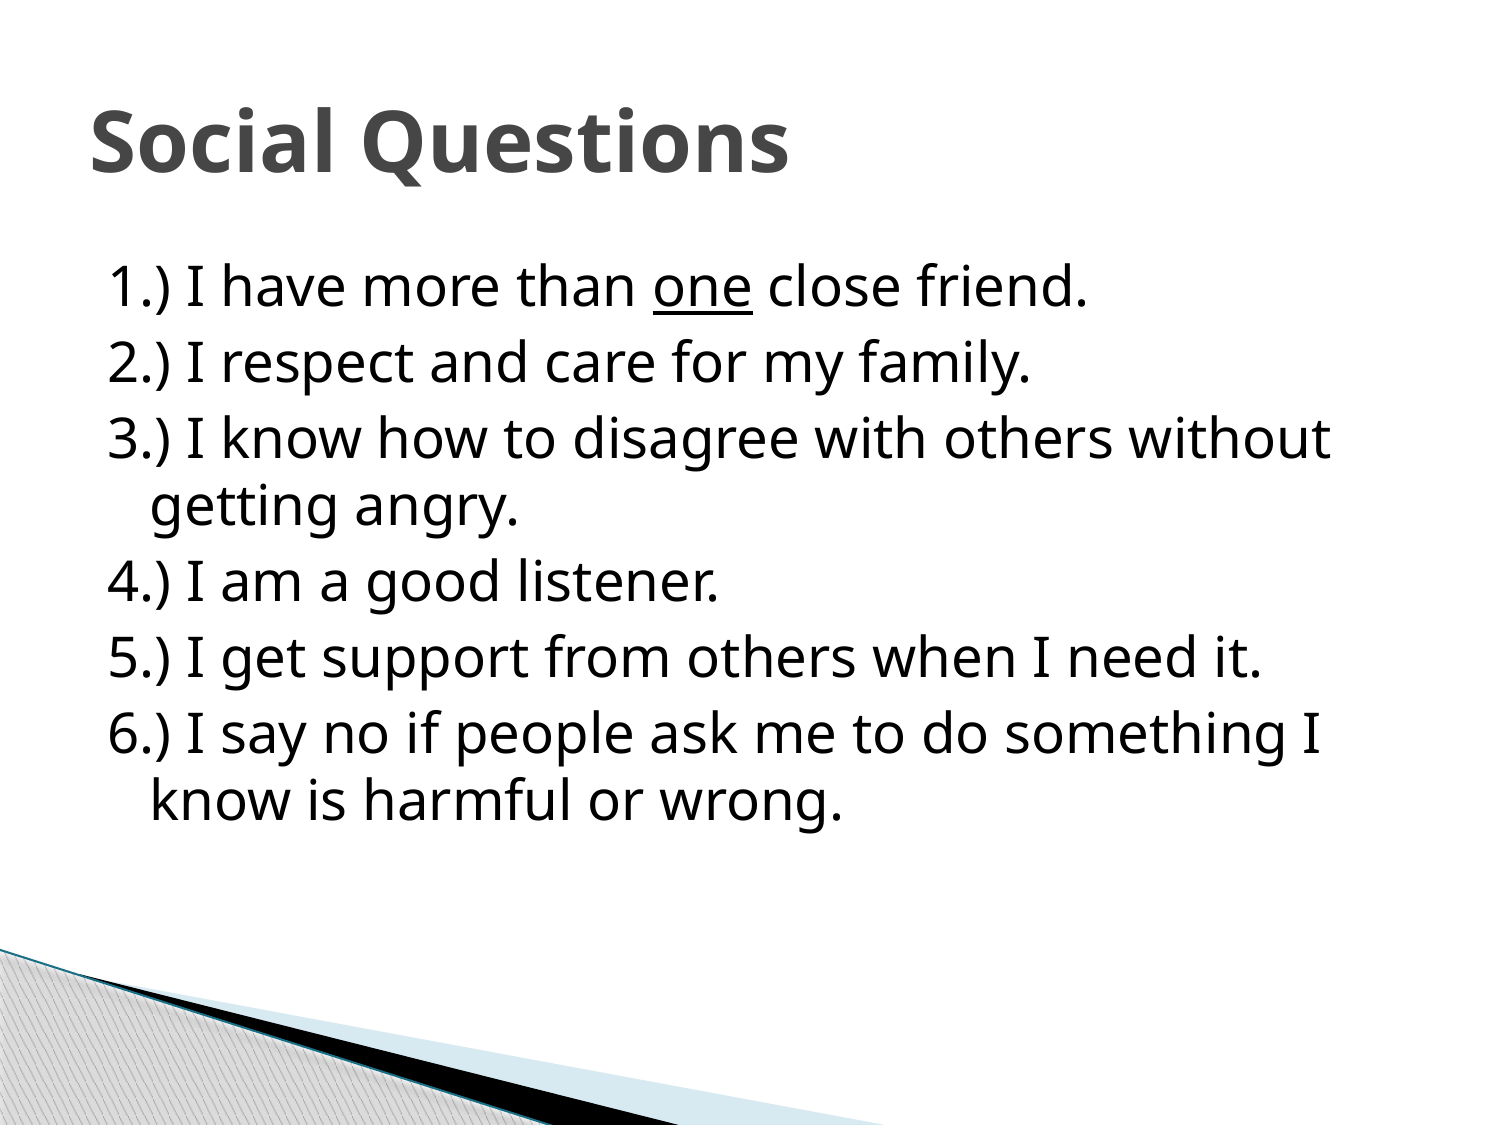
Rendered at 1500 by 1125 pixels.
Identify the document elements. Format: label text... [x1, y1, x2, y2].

title Social Questions [75, 45, 1425, 233]
list 1.) I have more than one close friend. 2.) I respect and care for my family. 3.) I know how to disagree with others without getting angry. 4.) I am a good listener. 5.) I get support from others when I need it. 6.) I say no if people ask me to do something I know is harmful or wrong. [75, 243, 1425, 986]
